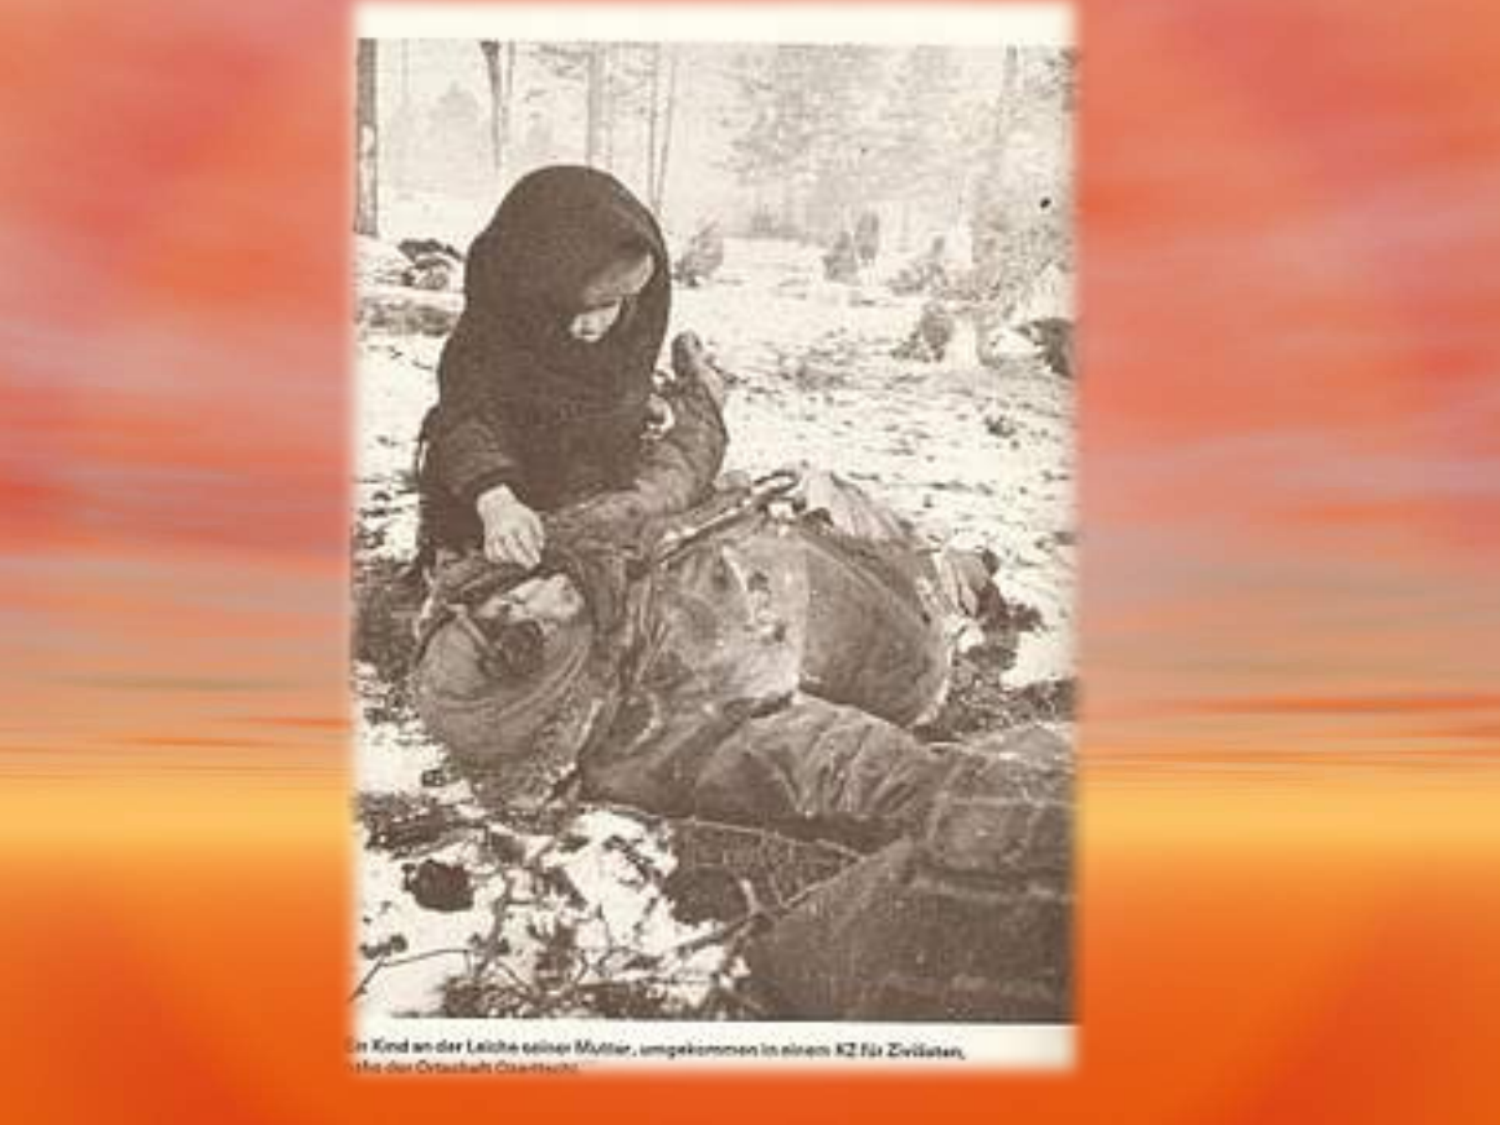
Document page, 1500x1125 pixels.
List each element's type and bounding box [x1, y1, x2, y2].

list [336, 0, 1093, 1089]
picture [0, 0, 1500, 1125]
